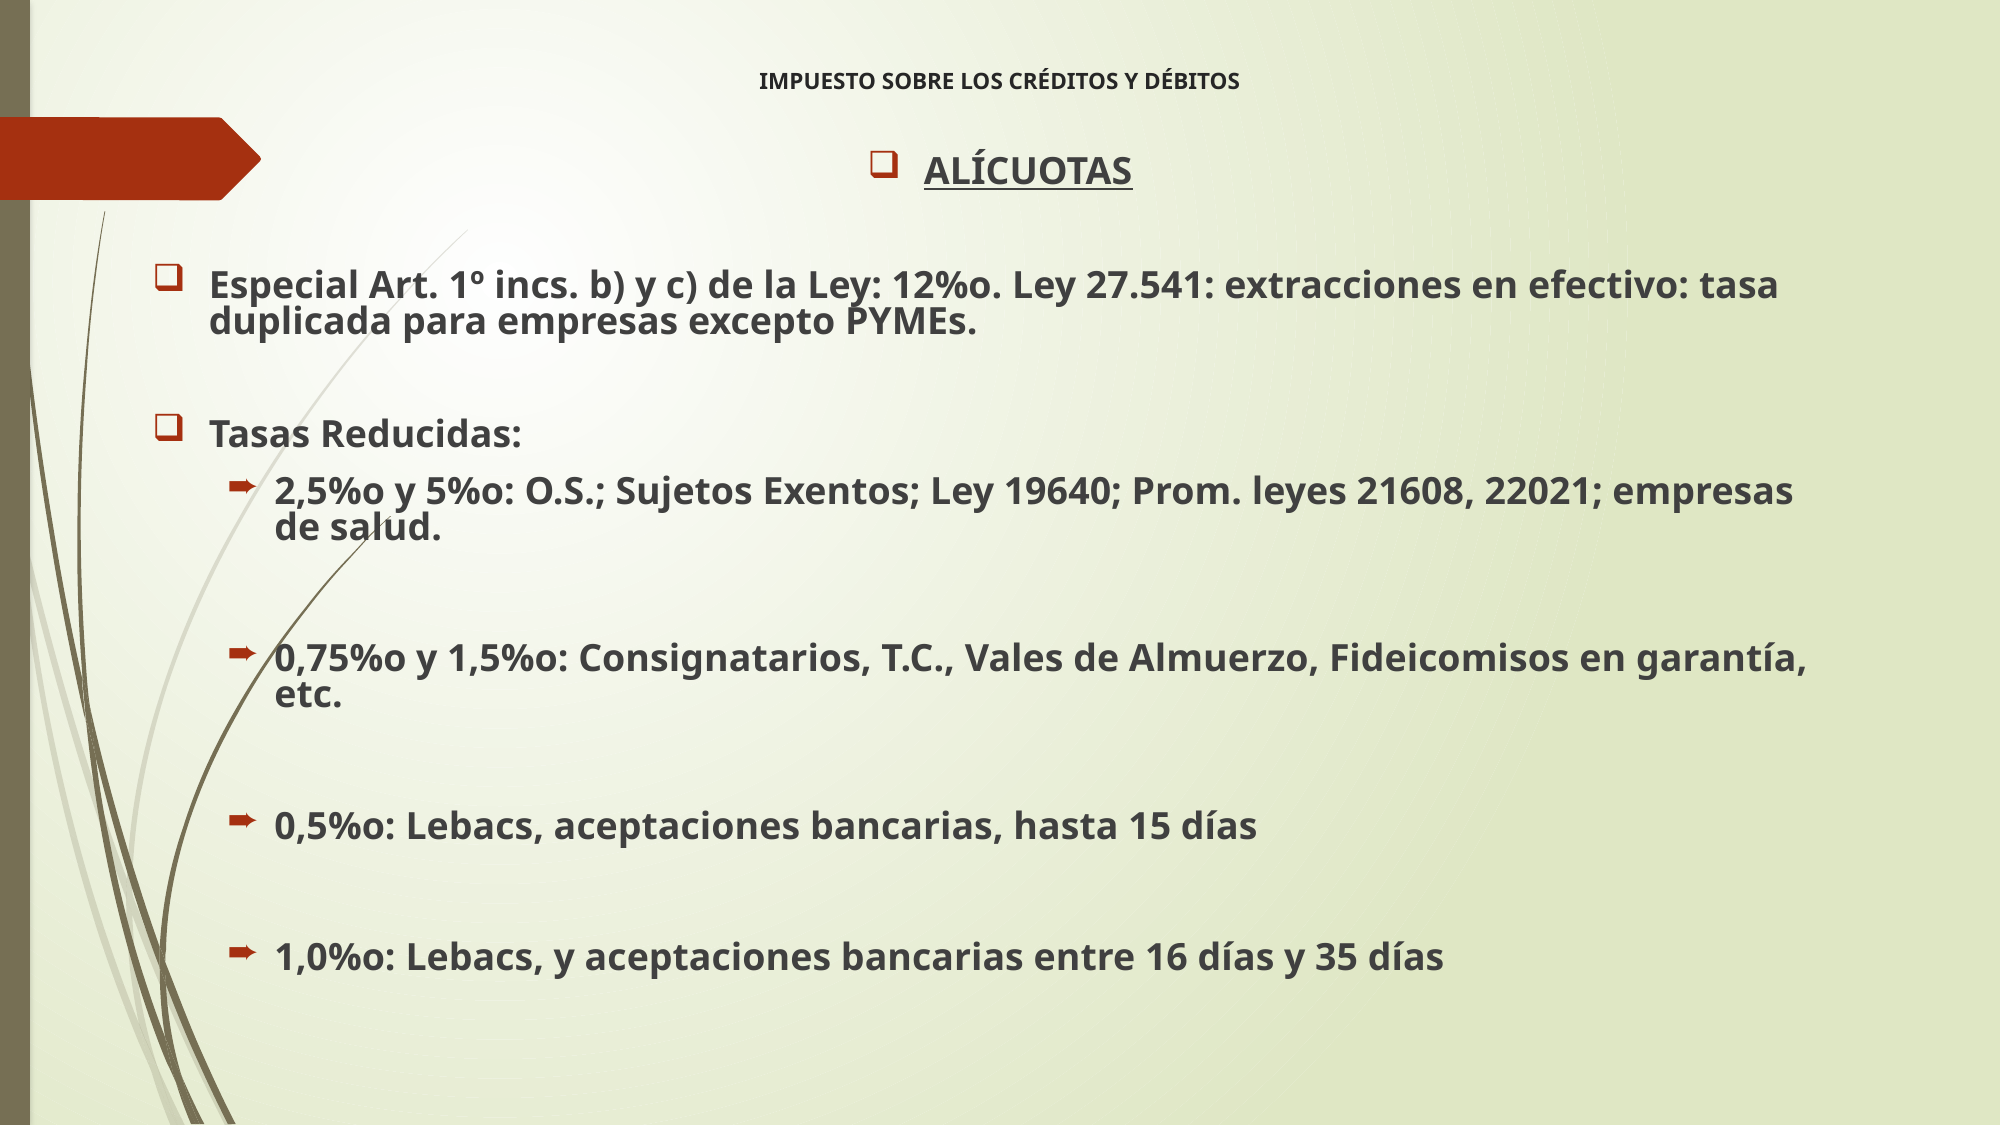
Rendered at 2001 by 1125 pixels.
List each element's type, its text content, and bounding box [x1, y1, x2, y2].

list ALÍCUOTAS Especial Art. 1º incs. b) y c) de la Ley: 12%o. Ley 27.541: extracciones en efectivo: tasa duplicada para empresas excepto PYMEs. Tasas Reducidas: 2,5%o y 5%o: O.S.; Sujetos Exentos; Ley 19640; Prom. leyes 21608, 22021; empresas de salud. 0,75%o y 1,5%o: Consignatarios, T.C., Vales de Almuerzo, Fideicomisos en garantía, etc. 0,5%o: Lebacs, aceptaciones bancarias, hasta 15 días 1,0%o: Lebacs, y aceptaciones bancarias entre 16 días y 35 días [137, 148, 1863, 1014]
title IMPUESTO SOBRE LOS CRÉDITOS Y DÉBITOS [137, 59, 1863, 130]
